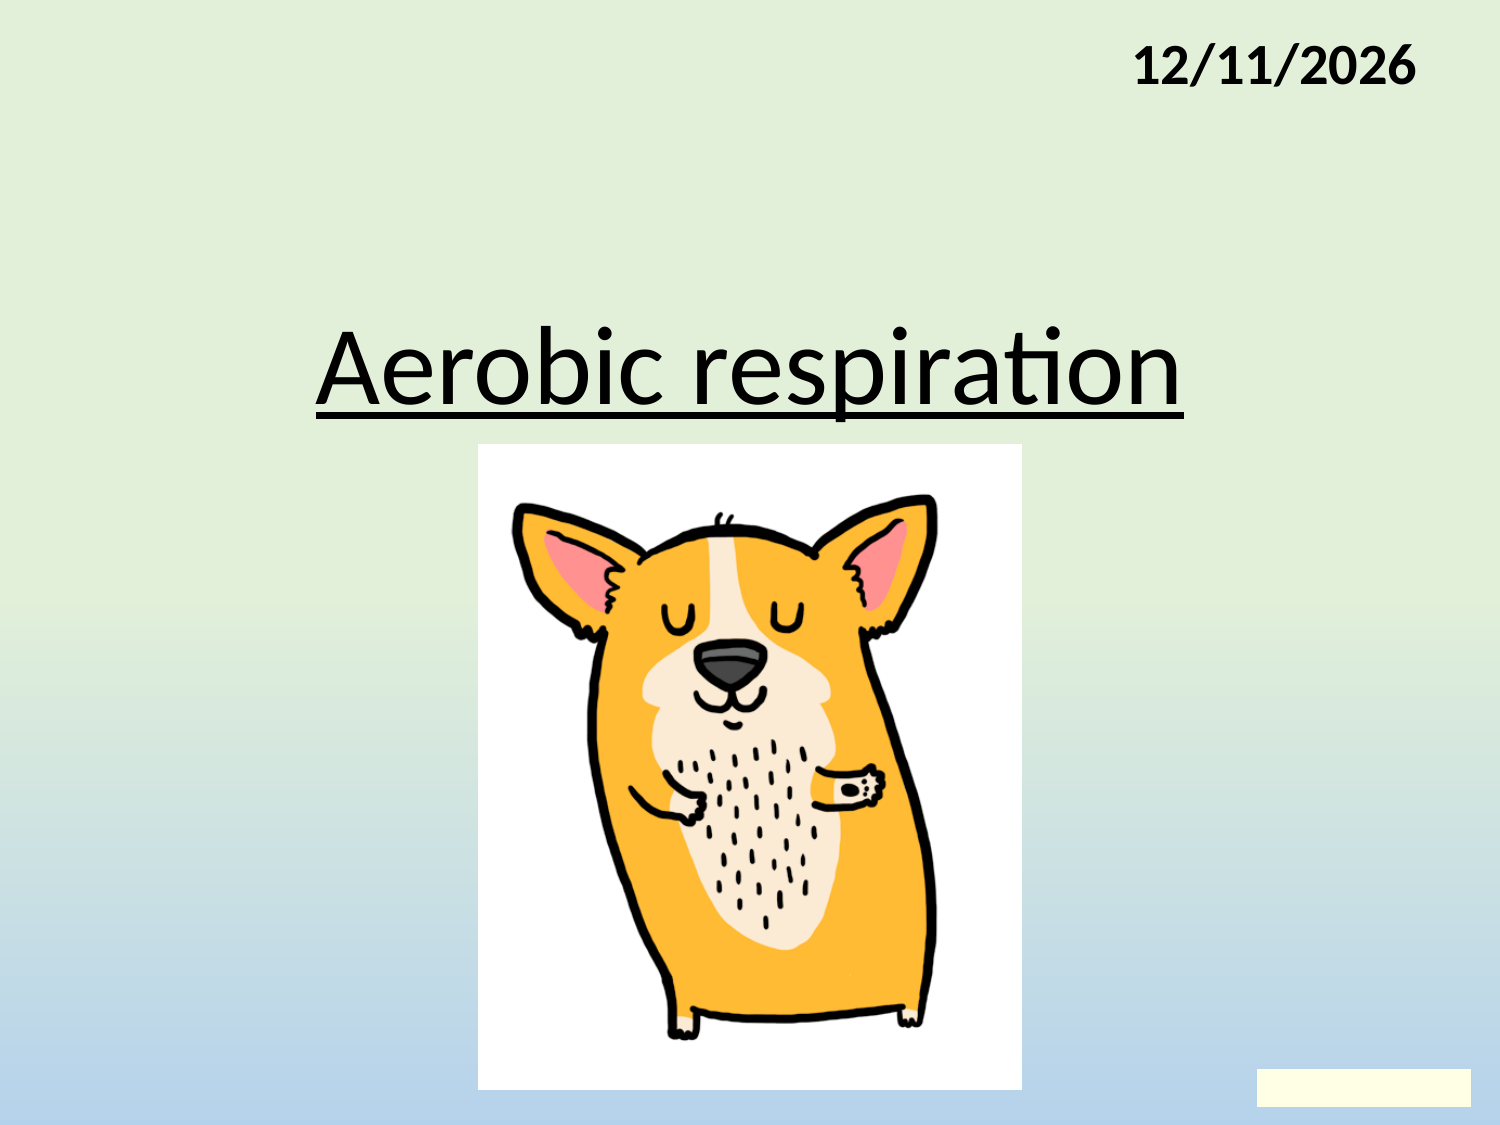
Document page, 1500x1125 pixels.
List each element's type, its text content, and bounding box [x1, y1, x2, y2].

picture [478, 444, 1022, 1090]
text_box [1257, 1069, 1471, 1107]
title Aerobic respiration [187, 184, 1313, 433]
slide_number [1116, 30, 1454, 91]
